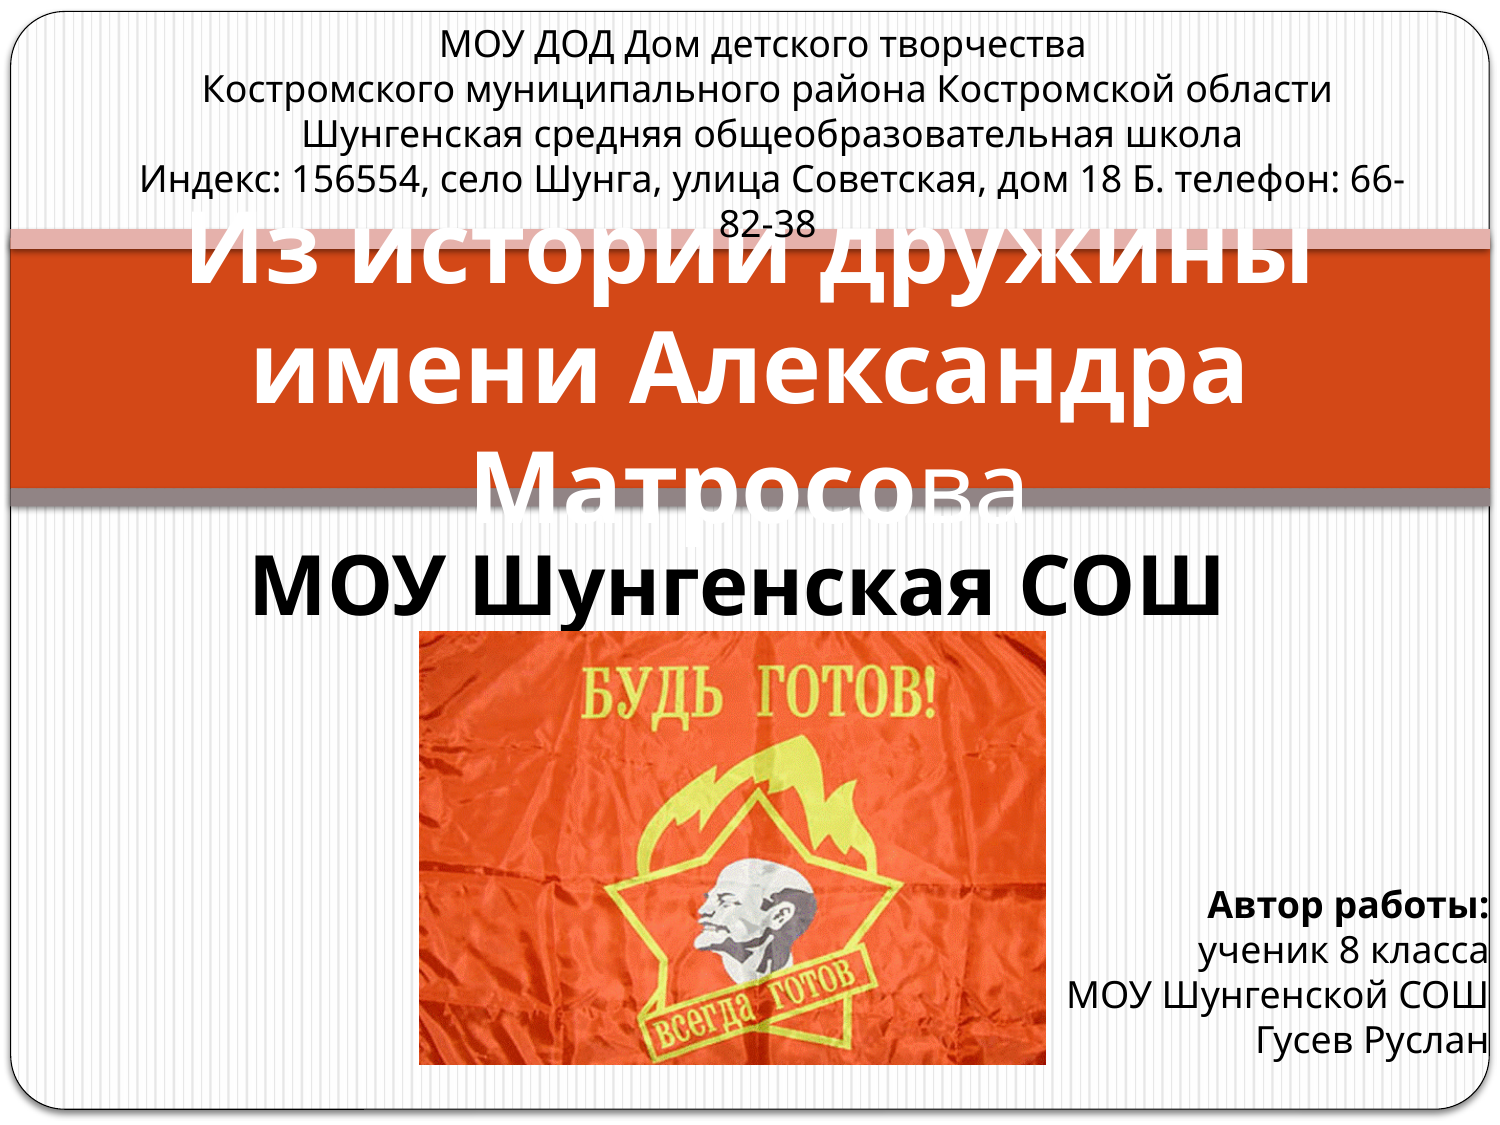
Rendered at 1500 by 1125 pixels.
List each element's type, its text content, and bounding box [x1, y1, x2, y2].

picture [418, 631, 1046, 1065]
subtitle МОУ Шунгенская СОШ [212, 525, 1263, 788]
text_box Автор работы: ученик 8 класса МОУ Шунгенской СОШ Гусев Руслан [1051, 873, 1500, 1069]
text_box МОУ ДОД Дом детского творчества Костромского муниципального района Костромской области Шунгенская средняя общеобразовательная школа Индекс: 156554, село Шунга, улица Советская, дом 18 Б. телефон: 66-82-38 [100, 12, 1436, 298]
title Из истории дружины имени Александра Матросова [75, 247, 1425, 489]
